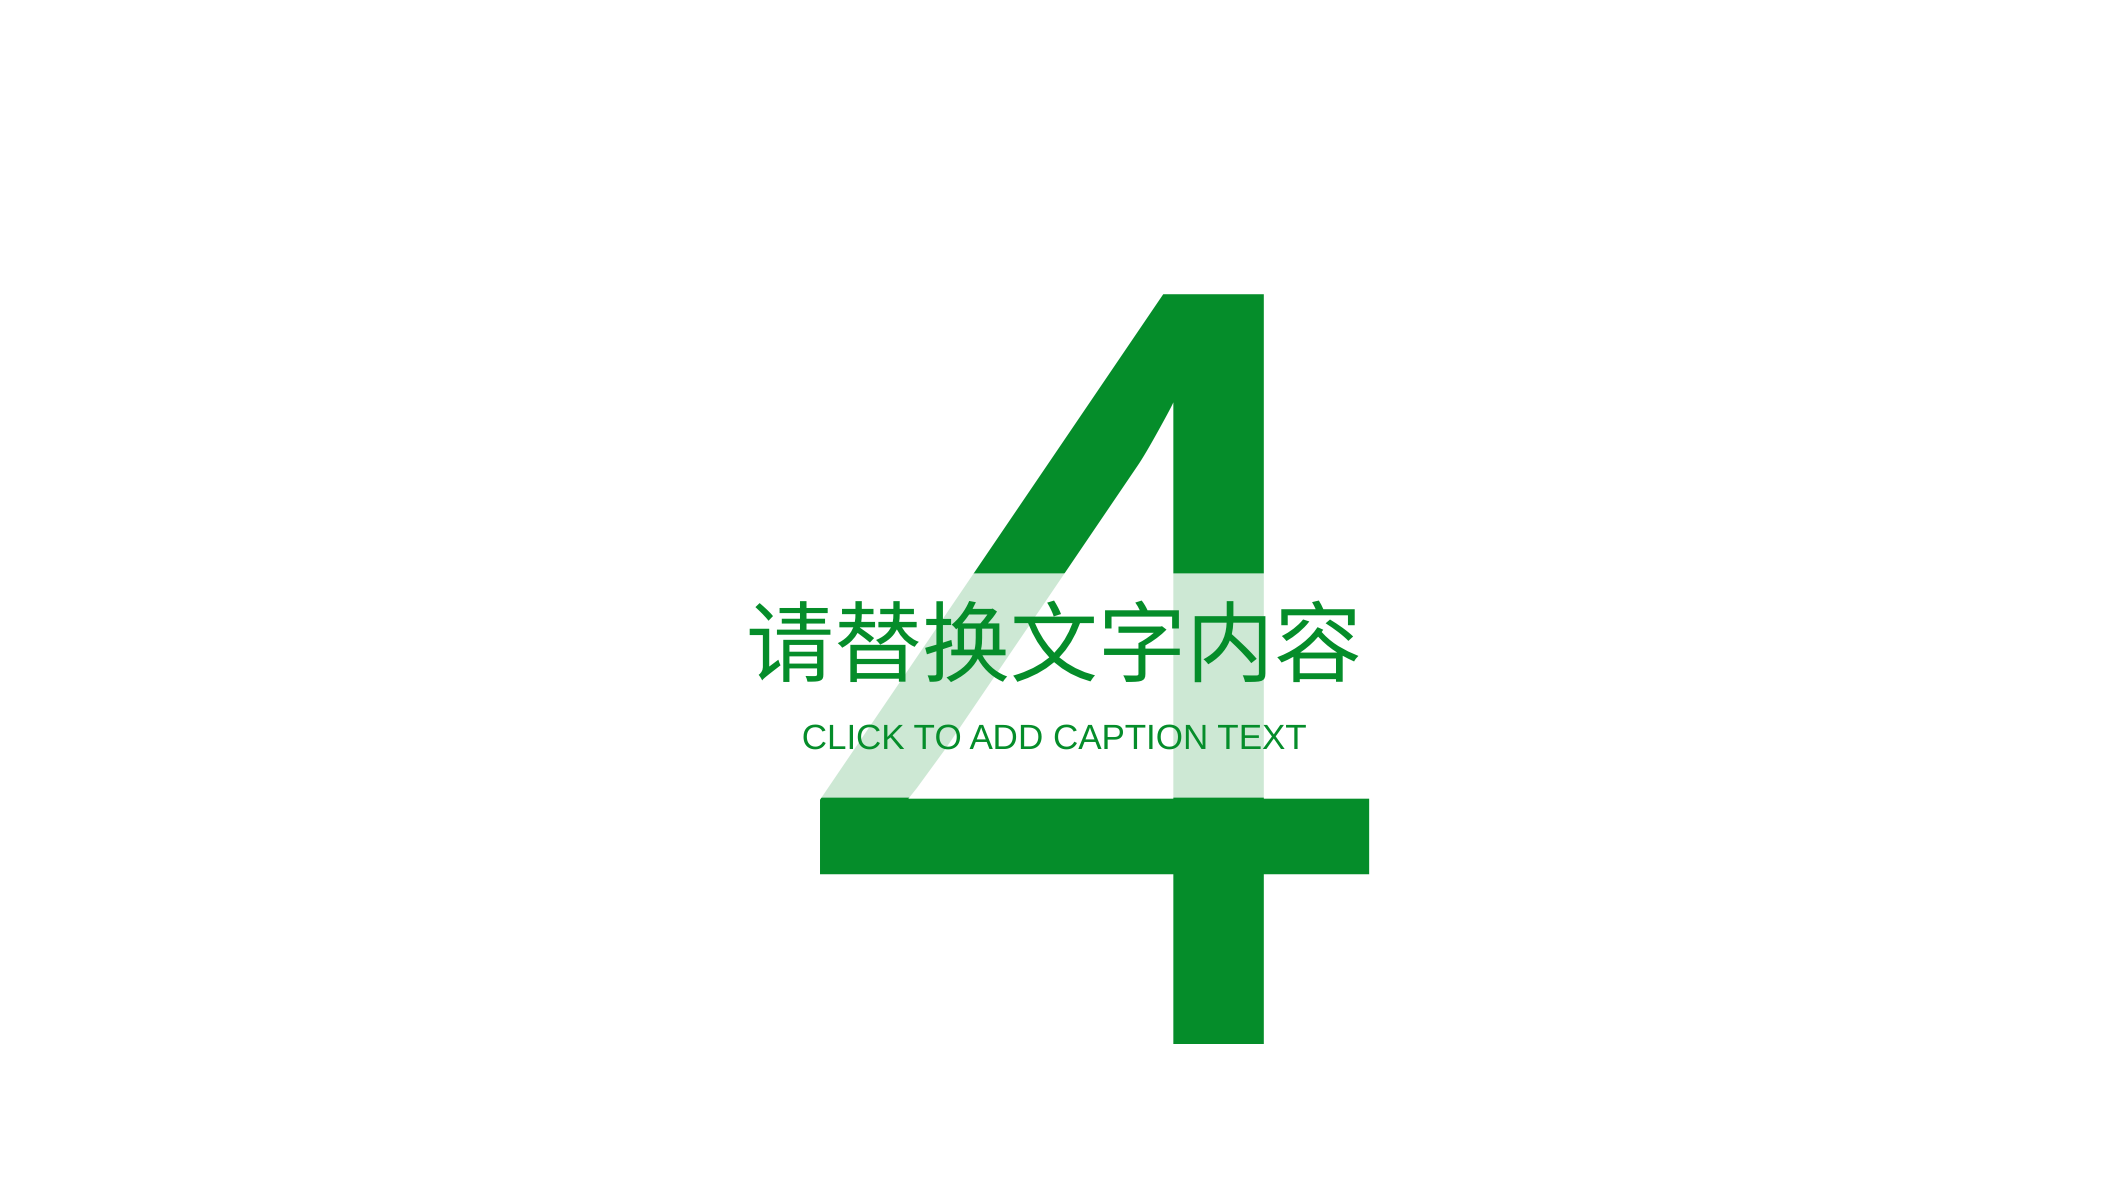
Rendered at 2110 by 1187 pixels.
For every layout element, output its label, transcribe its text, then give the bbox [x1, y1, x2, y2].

text_box 4 [795, 0, 1314, 572]
text_box 请替换文字内容 [705, 588, 1404, 707]
text_box 4 [795, 799, 1314, 1187]
text_box CLICK TO ADD CAPTION TEXT [705, 707, 1404, 770]
text_box [622, 572, 1487, 799]
